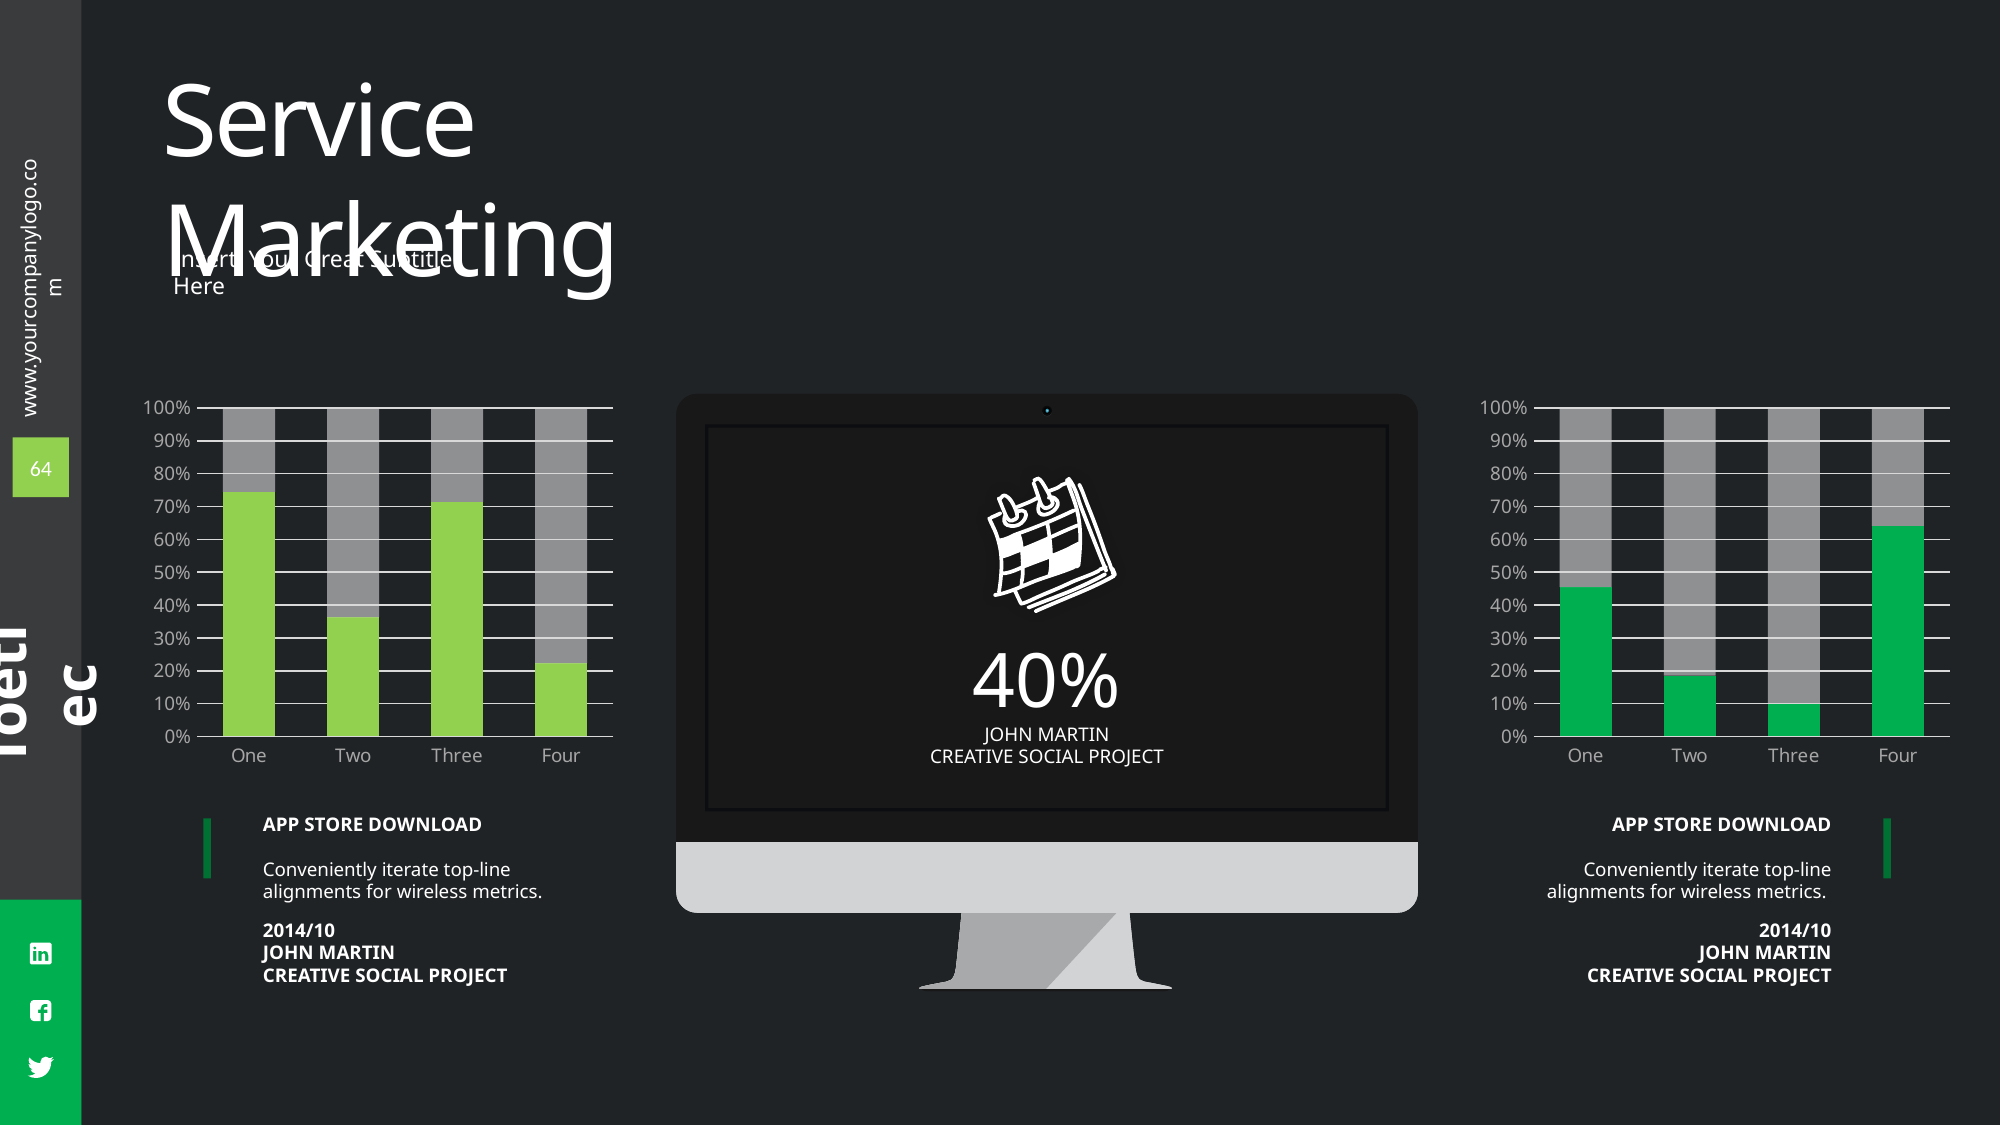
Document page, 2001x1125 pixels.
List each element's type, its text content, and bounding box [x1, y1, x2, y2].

picture [708, 425, 1390, 809]
text_box 2014/10 JOHN MARTIN CREATIVE SOCIAL PROJECT [1530, 911, 1847, 994]
chart [1469, 386, 1960, 777]
text_box [202, 817, 212, 879]
slide_number 64 [12, 437, 69, 498]
text_box Insert Your Great Subtitle Here [158, 237, 512, 307]
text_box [676, 393, 1418, 992]
text_box Service Marketing [147, 116, 677, 236]
text_box 2014/10 JOHN MARTIN CREATIVE SOCIAL PROJECT [248, 911, 564, 994]
text_box APP STORE DOWNLOAD Conveniently iterate top-line alignments for wireless metrics. [248, 804, 564, 910]
text_box [1882, 817, 1892, 879]
chart [132, 386, 624, 777]
text_box APP STORE DOWNLOAD Conveniently iterate top-line alignments for wireless metrics. [1530, 804, 1847, 910]
